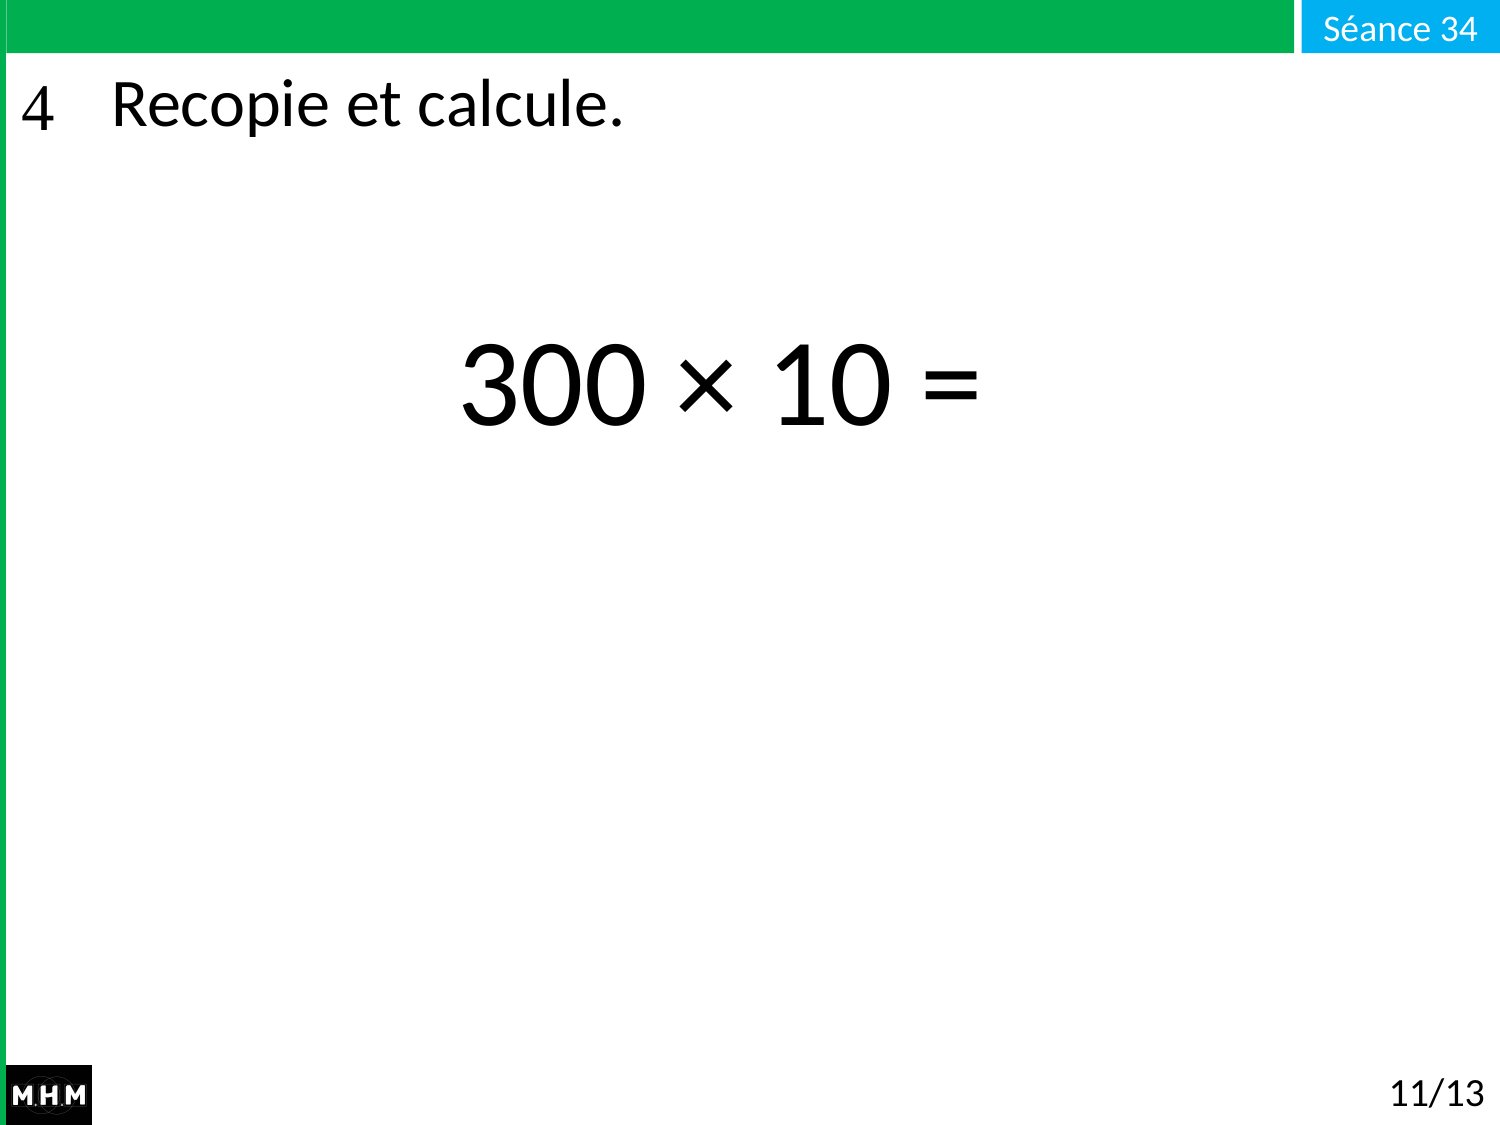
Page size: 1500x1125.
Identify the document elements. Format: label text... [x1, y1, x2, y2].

list 11/13 [1373, 1064, 1500, 1125]
text_box 300 × 10 = [442, 292, 1243, 458]
picture [6, 1065, 92, 1125]
title Recopie et calcule. [96, 60, 1391, 150]
